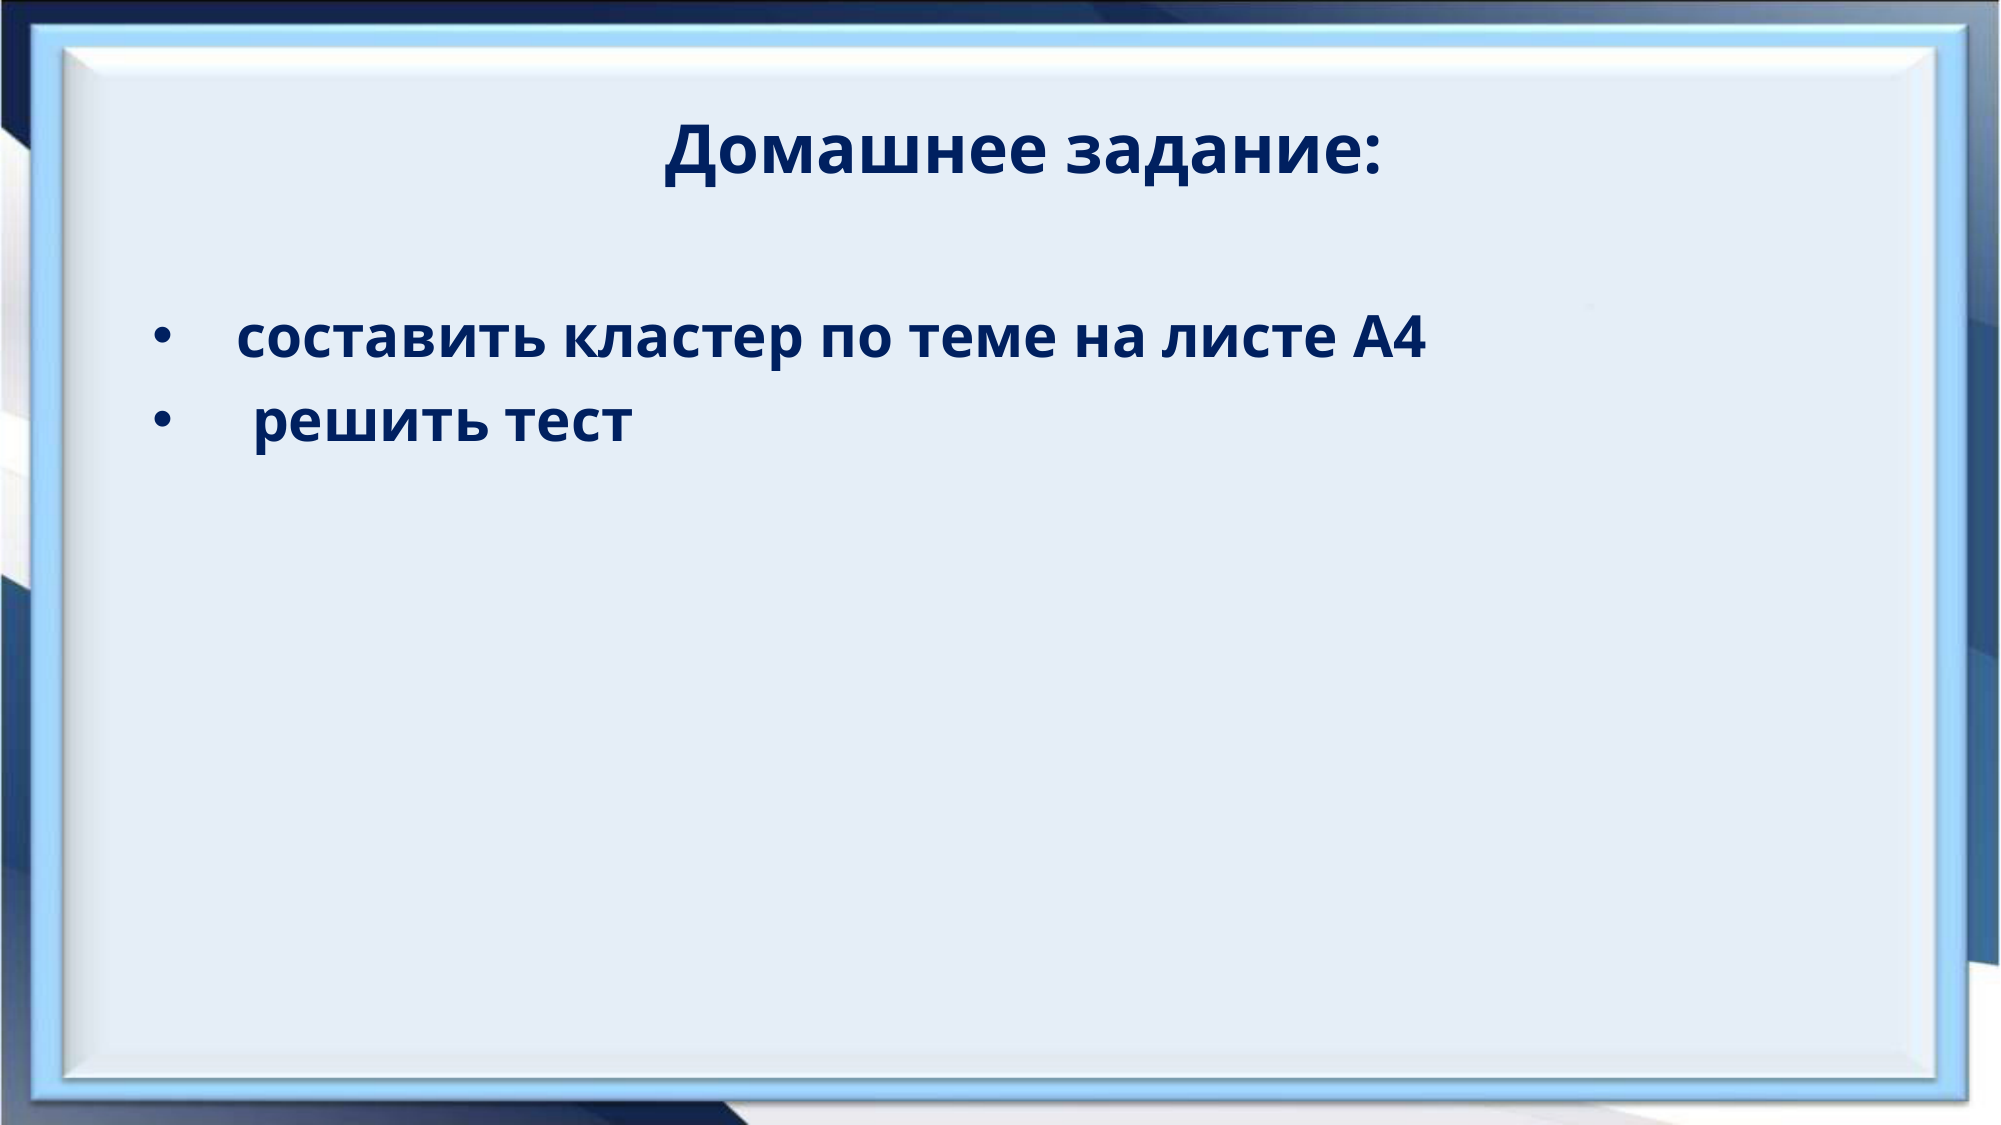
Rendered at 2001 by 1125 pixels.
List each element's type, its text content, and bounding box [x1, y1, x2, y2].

picture [0, 0, 2001, 1125]
list составить кластер по теме на листе А4 решить тест [137, 299, 1863, 1014]
title Домашнее задание: [186, 107, 1863, 278]
